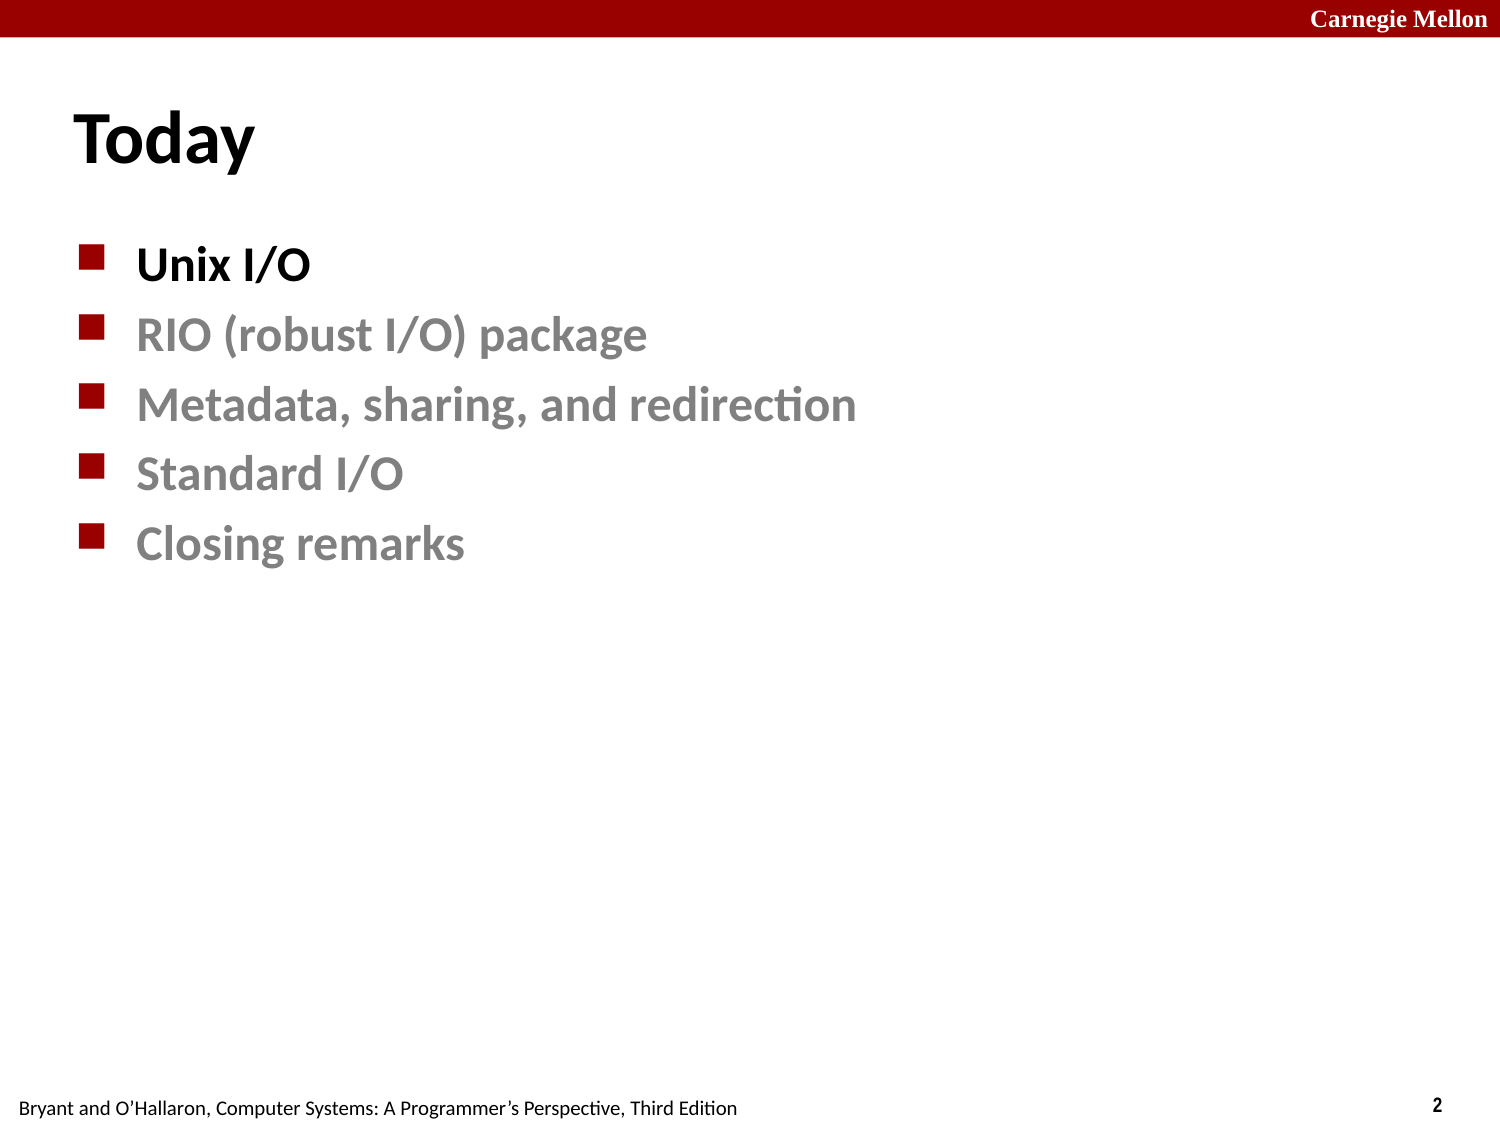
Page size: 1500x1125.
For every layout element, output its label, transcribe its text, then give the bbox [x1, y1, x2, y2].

list Unix I/O RIO (robust I/O) package Metadata, sharing, and redirection Standard I/O Closing remarks [64, 223, 1361, 1040]
title Today [58, 71, 1305, 197]
